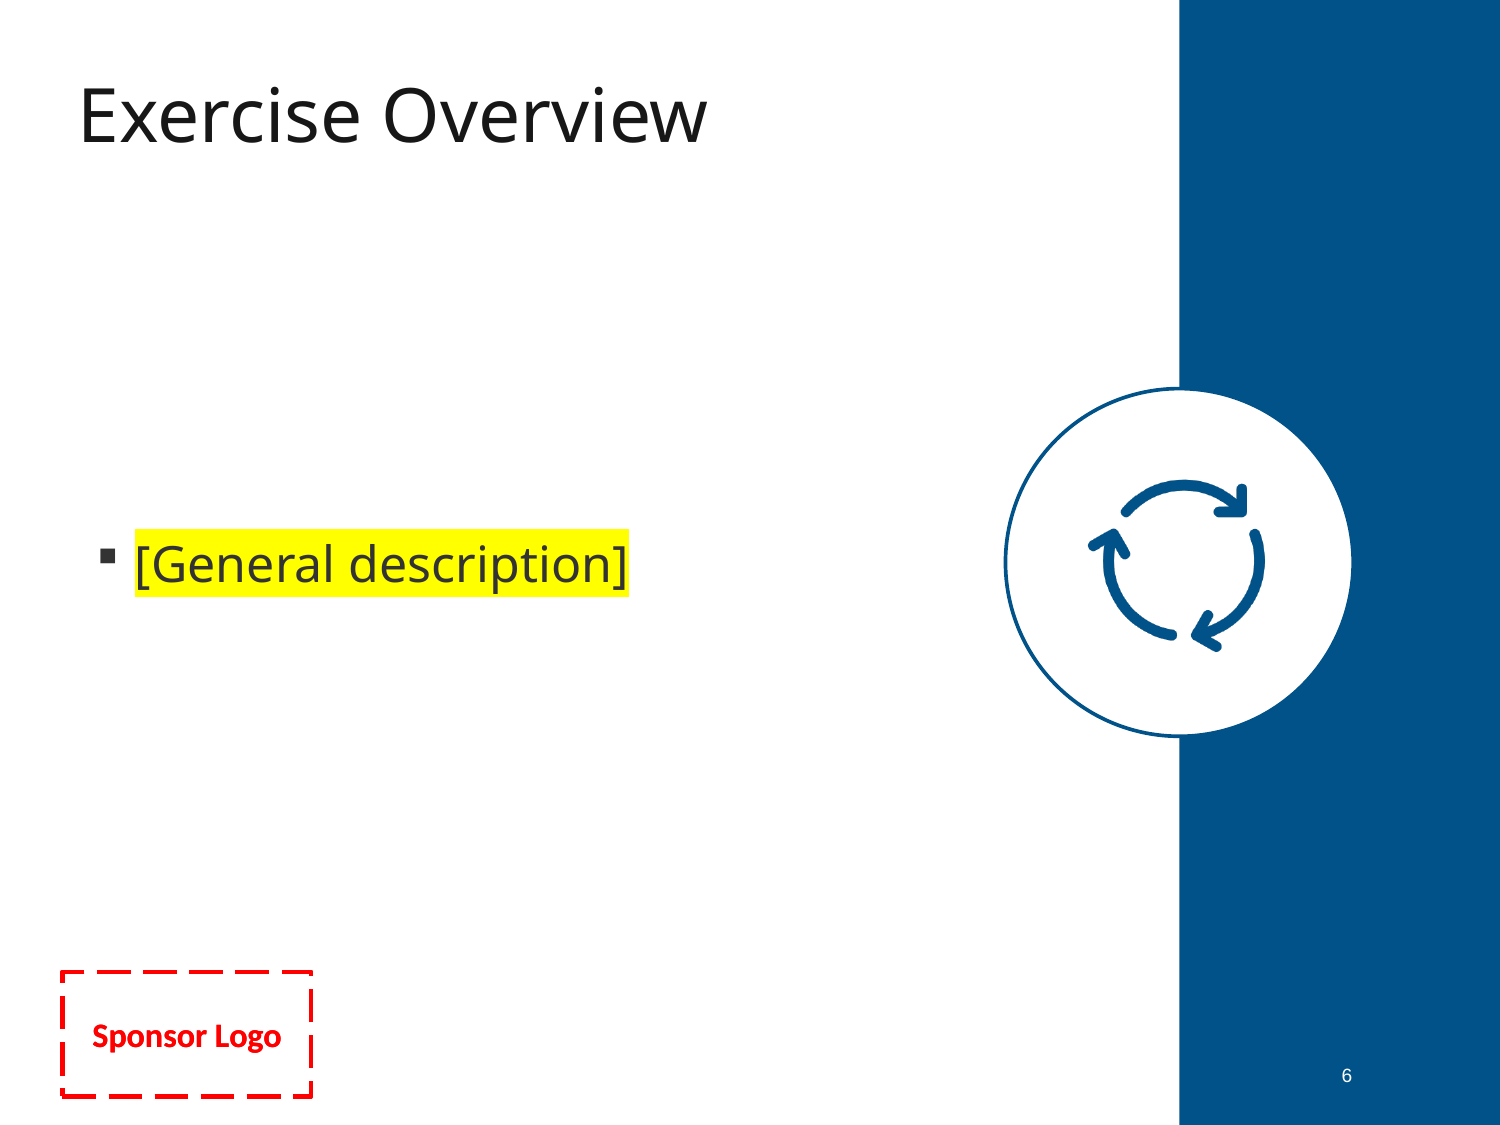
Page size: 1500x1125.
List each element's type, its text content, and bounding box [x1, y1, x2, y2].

picture [1049, 433, 1309, 692]
list [General description] [81, 251, 907, 874]
text_box [1003, 449, 1044, 675]
slide_number 6 [1242, 1052, 1368, 1098]
text_box [1069, 700, 1290, 739]
text_box [1062, 386, 1297, 431]
title Exercise Overview [62, 31, 982, 195]
text_box [1177, 0, 1500, 1125]
text_box [1313, 448, 1356, 677]
